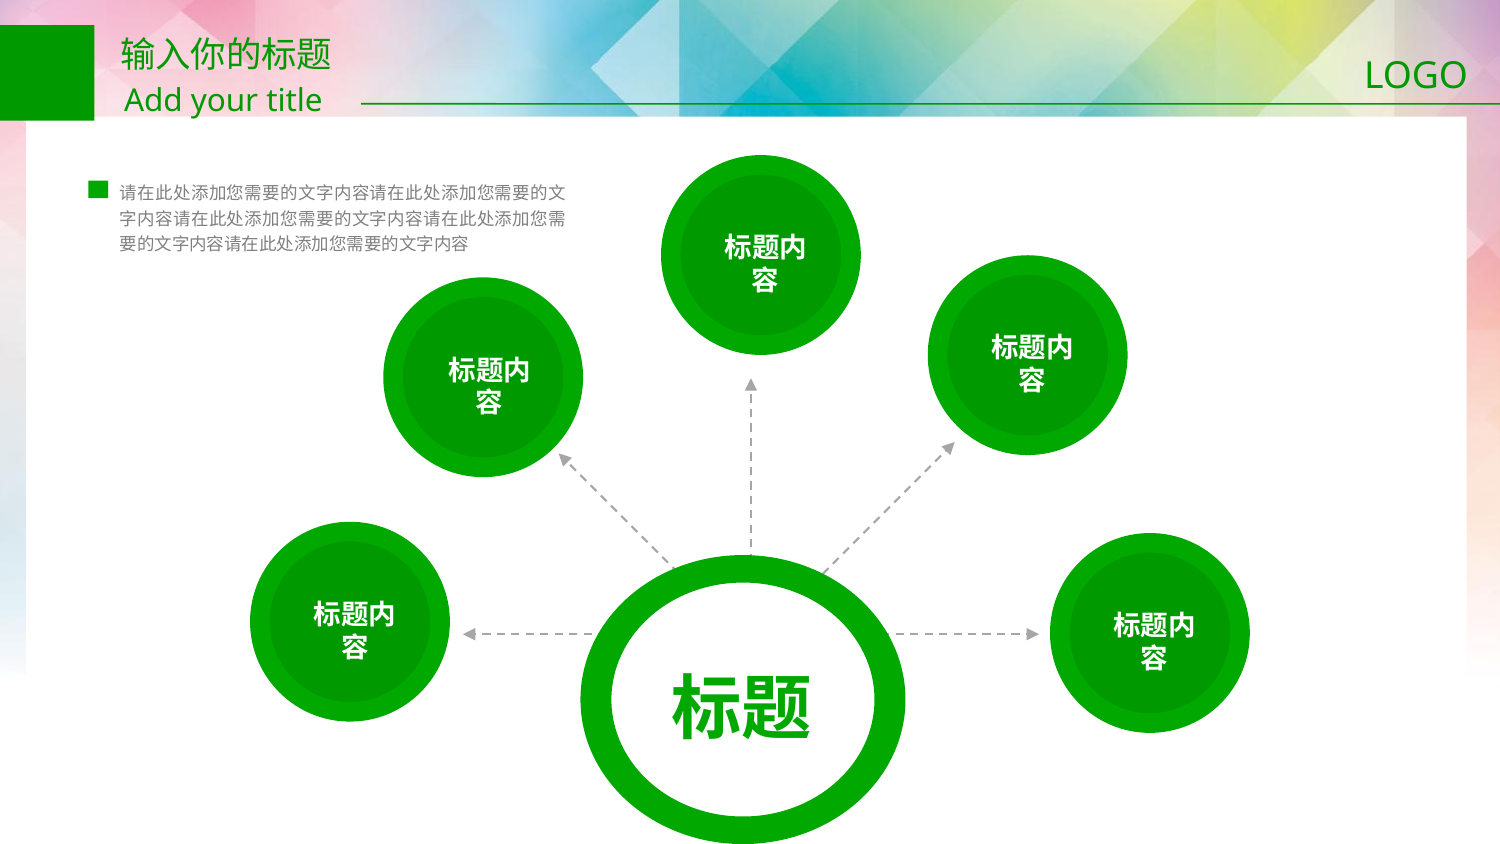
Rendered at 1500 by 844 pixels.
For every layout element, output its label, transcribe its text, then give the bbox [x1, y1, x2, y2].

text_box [249, 521, 451, 722]
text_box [1049, 532, 1251, 734]
text_box [87, 179, 109, 199]
text_box 请在此处添加您需要的文字内容请在此处添加您需要的文字内容请在此处添加您需要的文字内容请在此处添加您需要的文字内容请在此处添加您需要的文字内容 [119, 177, 567, 254]
picture [0, 121, 580, 843]
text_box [580, 554, 906, 844]
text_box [383, 277, 584, 478]
text_box LOGO [1349, 44, 1483, 104]
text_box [927, 254, 1128, 456]
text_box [660, 154, 862, 356]
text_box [105, 24, 355, 127]
picture [0, 0, 1500, 843]
